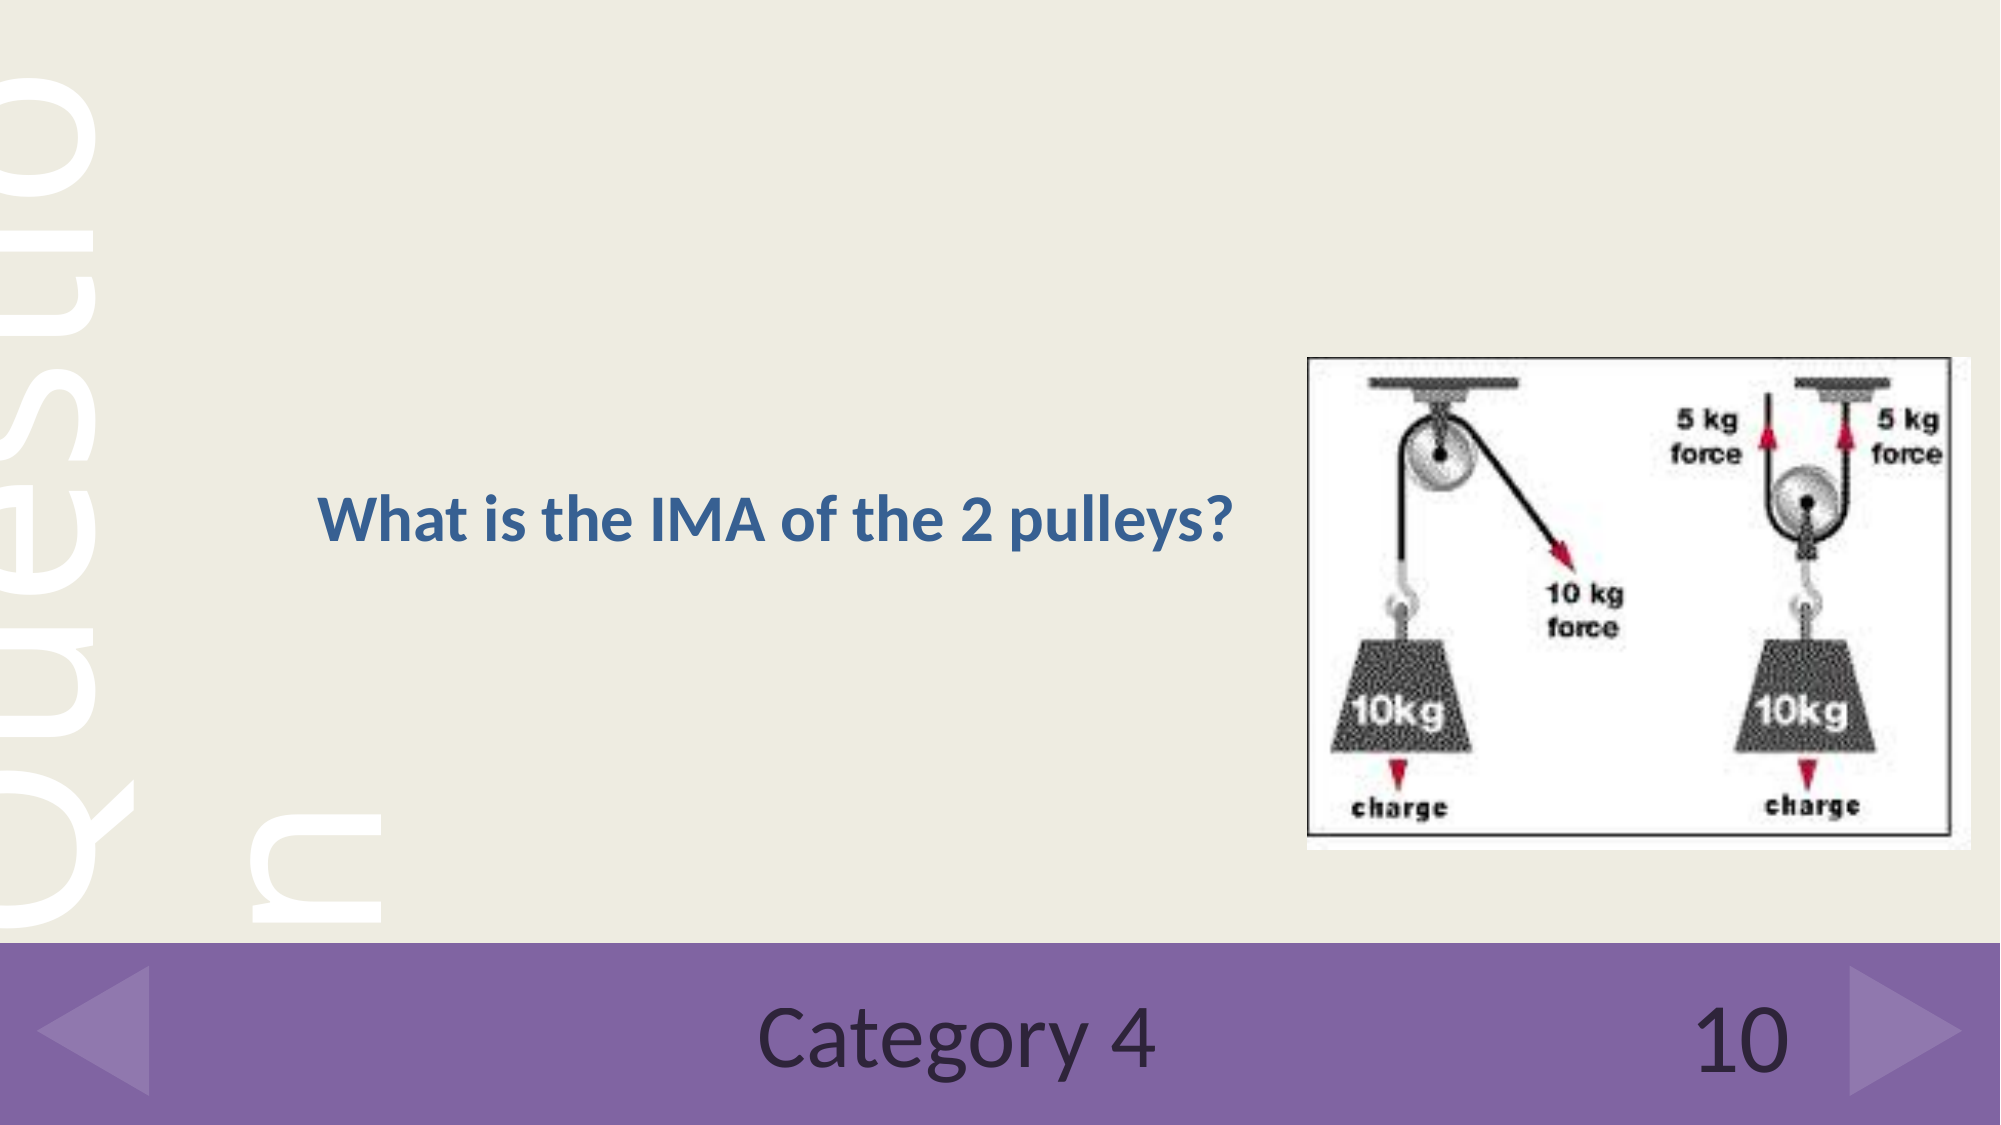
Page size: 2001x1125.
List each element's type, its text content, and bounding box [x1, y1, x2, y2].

list What is the IMA of the 2 pulleys? [302, 158, 1847, 831]
title Category 4 [57, 937, 1858, 1125]
picture [1306, 357, 1971, 850]
